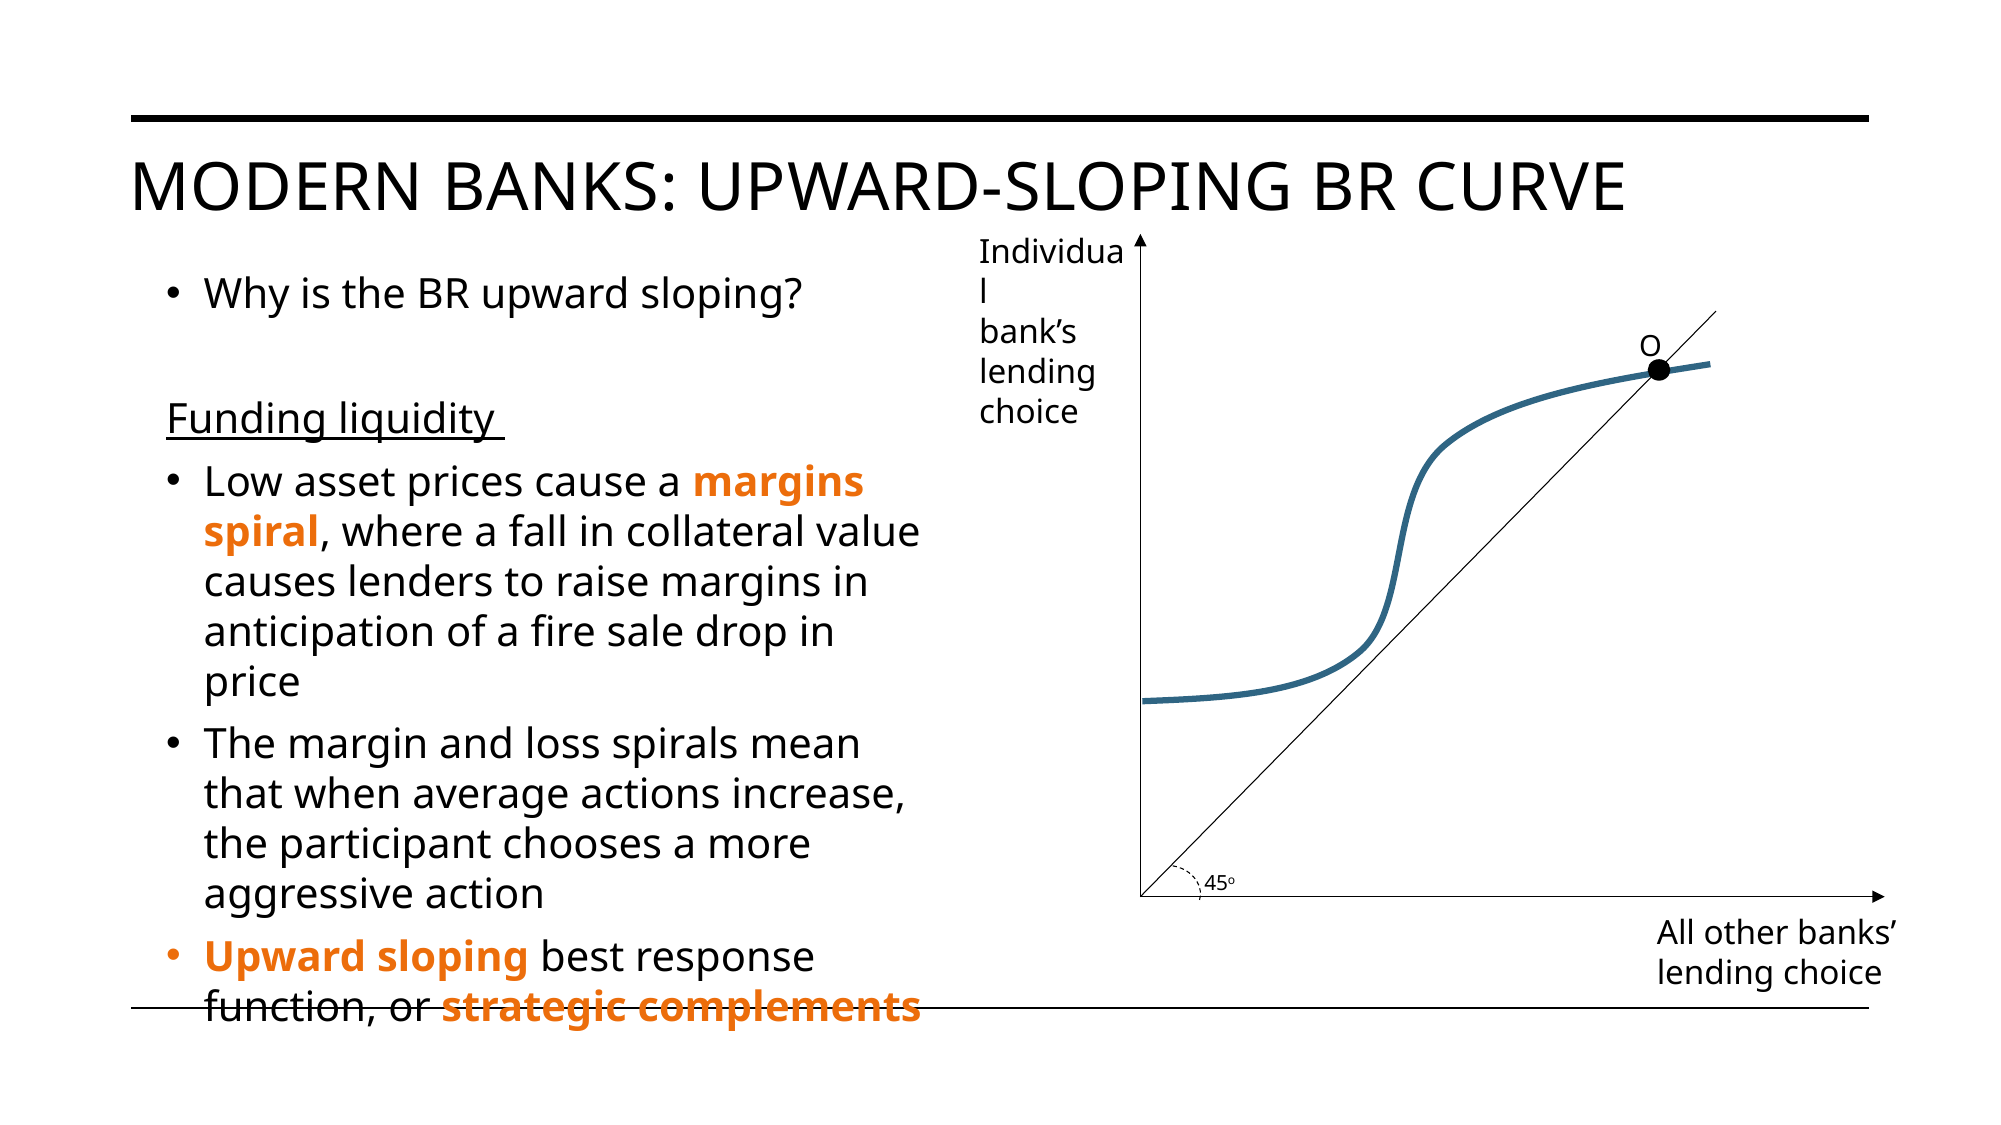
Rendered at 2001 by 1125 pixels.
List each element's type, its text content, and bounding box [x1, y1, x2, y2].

list Why is the BR upward sloping? Funding liquidity Low asset prices cause a margins spiral, where a fall in collateral value causes lenders to raise margins in anticipation of a fire sale drop in price The margin and loss spirals mean that when average actions increase, the participant chooses a more aggressive action Upward sloping best response function, or strategic complements [114, 259, 955, 973]
text_box Individual bank’s lending choice [971, 222, 1138, 438]
title Modern banks: upward-sloping br curve [114, 136, 1869, 221]
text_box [1140, 233, 1886, 989]
